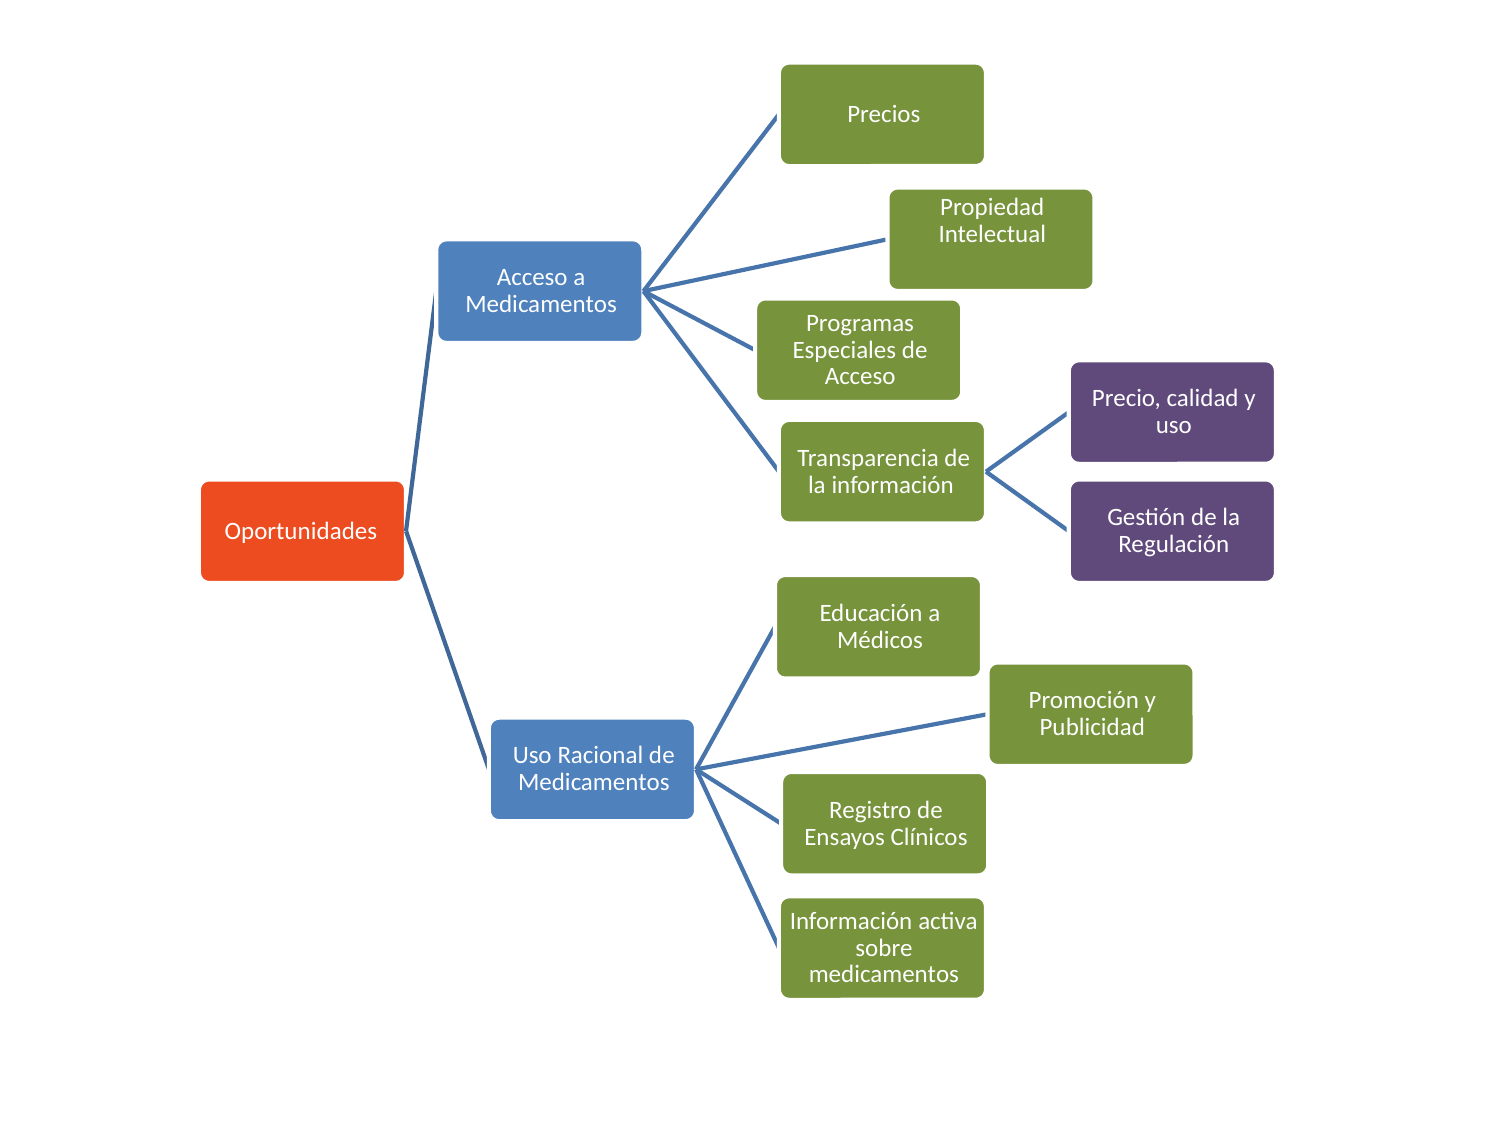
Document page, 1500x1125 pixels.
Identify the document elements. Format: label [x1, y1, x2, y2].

text_box [62, 62, 1413, 1001]
